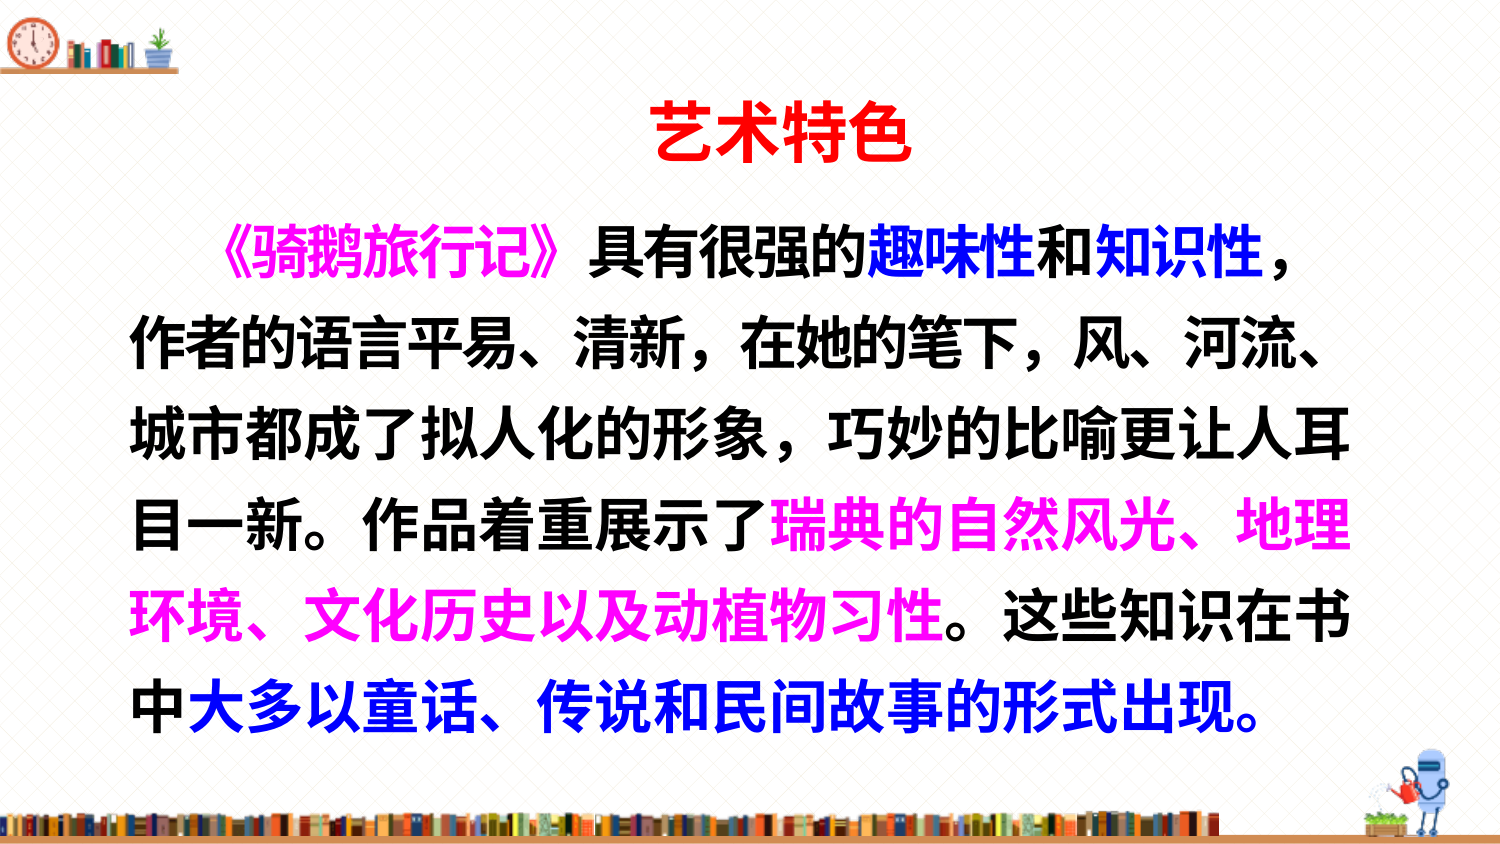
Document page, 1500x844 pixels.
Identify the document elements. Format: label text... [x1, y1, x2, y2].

picture [0, 15, 188, 74]
picture [595, 805, 1219, 836]
text_box 《骑鹅旅行记》具有很强的趣味性和知识性，作者的语言平易、清新，在她的笔下，风、河流、城市都成了拟人化的形象，巧妙的比喻更让人耳目一新。作品着重展示了瑞典的自然风光、地理环境、文化历史以及动植物习性。这些知识在书中大多以童话、传说和民间故事的形式出现。 [114, 187, 1390, 753]
picture [1363, 740, 1450, 837]
text_box 艺术特色 [632, 83, 942, 178]
picture [0, 812, 594, 836]
